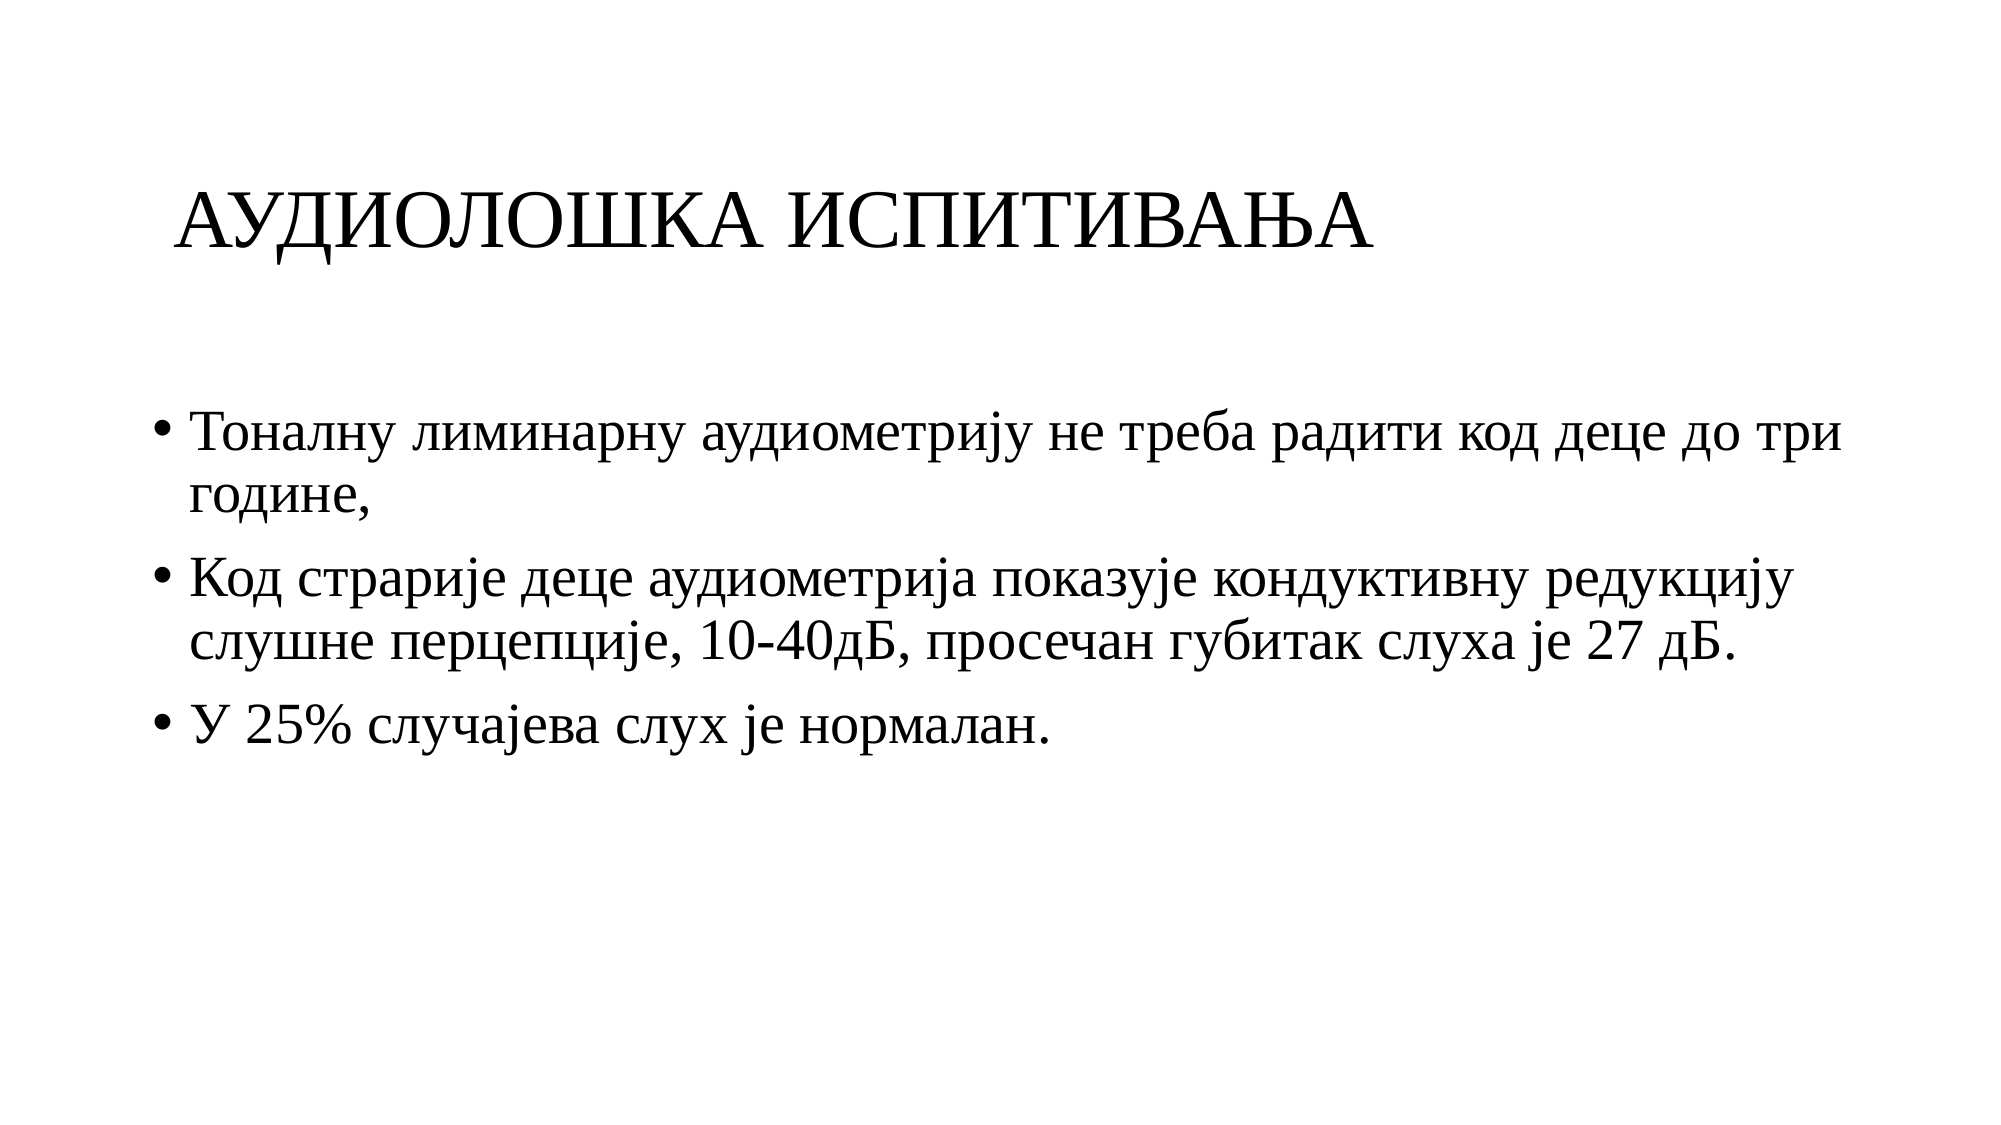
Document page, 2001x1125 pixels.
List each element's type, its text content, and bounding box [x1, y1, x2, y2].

list Тоналну лиминарну аудиометрију не треба радити код деце до три године, Код страрије деце аудиометрија показује кондуктивну редукцију слушне перцепције, 10-40дБ, просечан губитак слуха је 27 дБ. У 25% случајева слух је нормалан. [137, 330, 1863, 1014]
title АУДИОЛОШКА ИСПИТИВАЊА [137, 111, 1863, 330]
